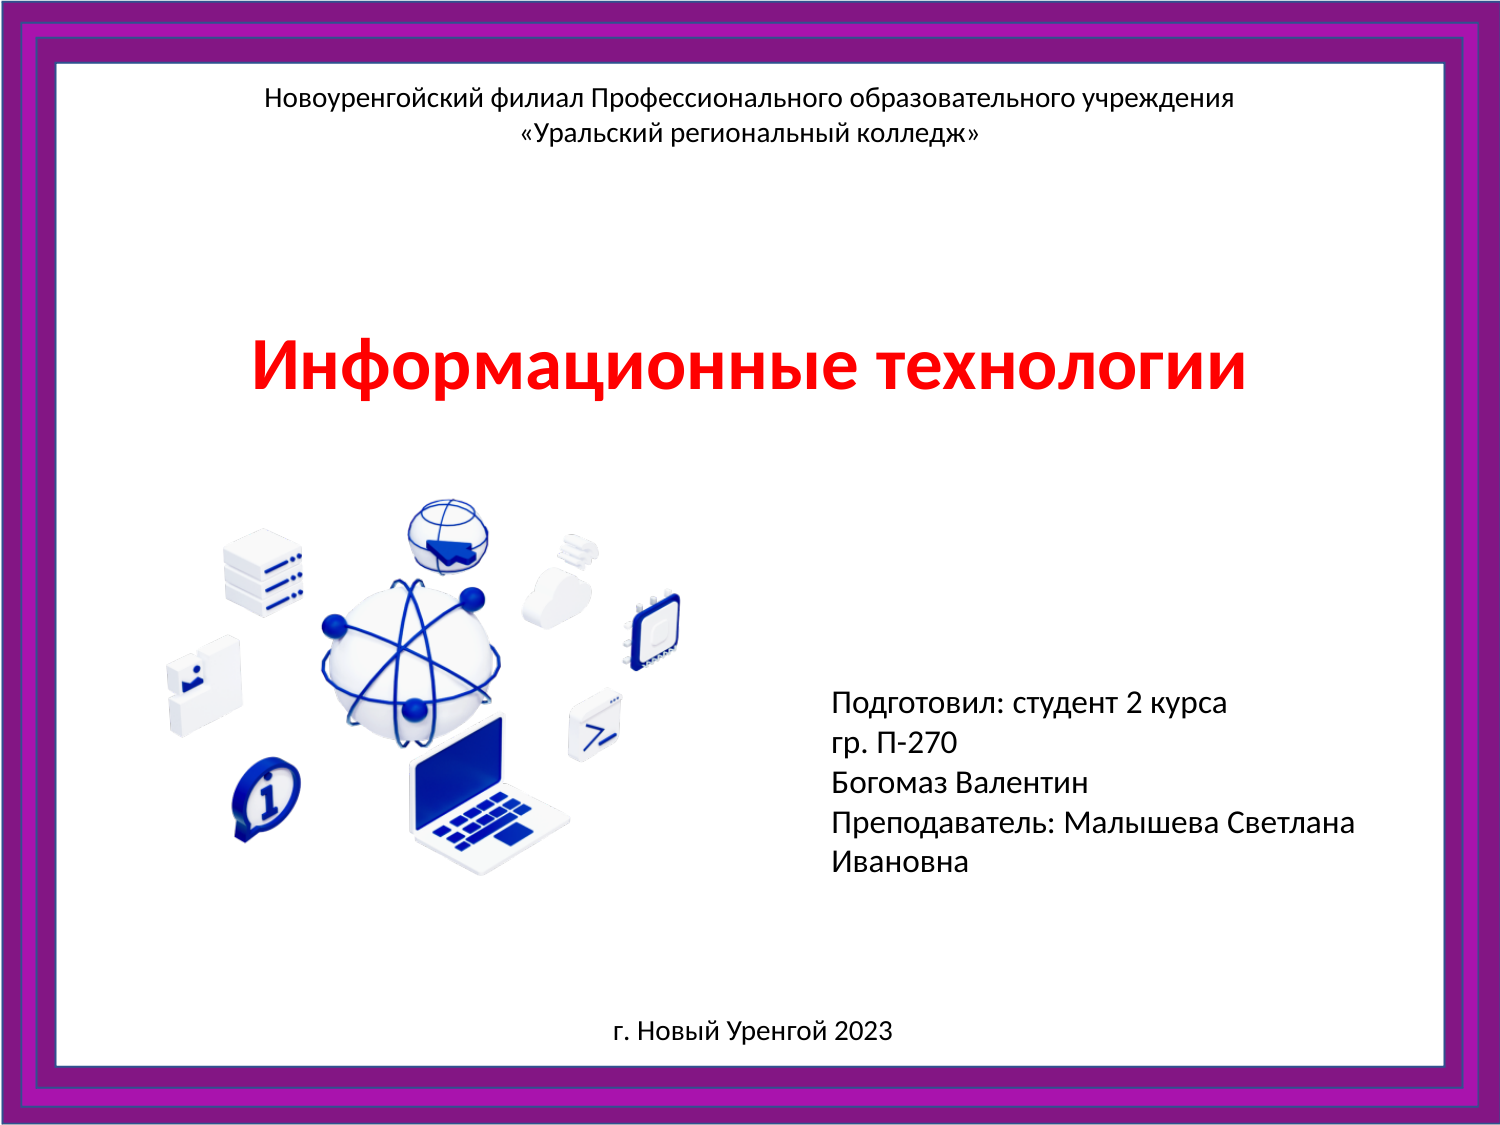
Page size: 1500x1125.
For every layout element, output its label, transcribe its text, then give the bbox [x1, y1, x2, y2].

text_box Информационные технологии [236, 306, 1264, 412]
picture [0, 0, 1500, 1125]
text_box г. Новый Уренгой 2023 [598, 1003, 909, 1054]
text_box Новоуренгойский филиал Профессионального образовательного учреждения​ «Уральский региональный колледж»​ [249, 70, 1251, 156]
text_box Подготовил: студент 2 курса​ гр. П-270​ Богомаз Валентин Преподаватель: Малышева Светлана Ивановна [816, 672, 1444, 887]
